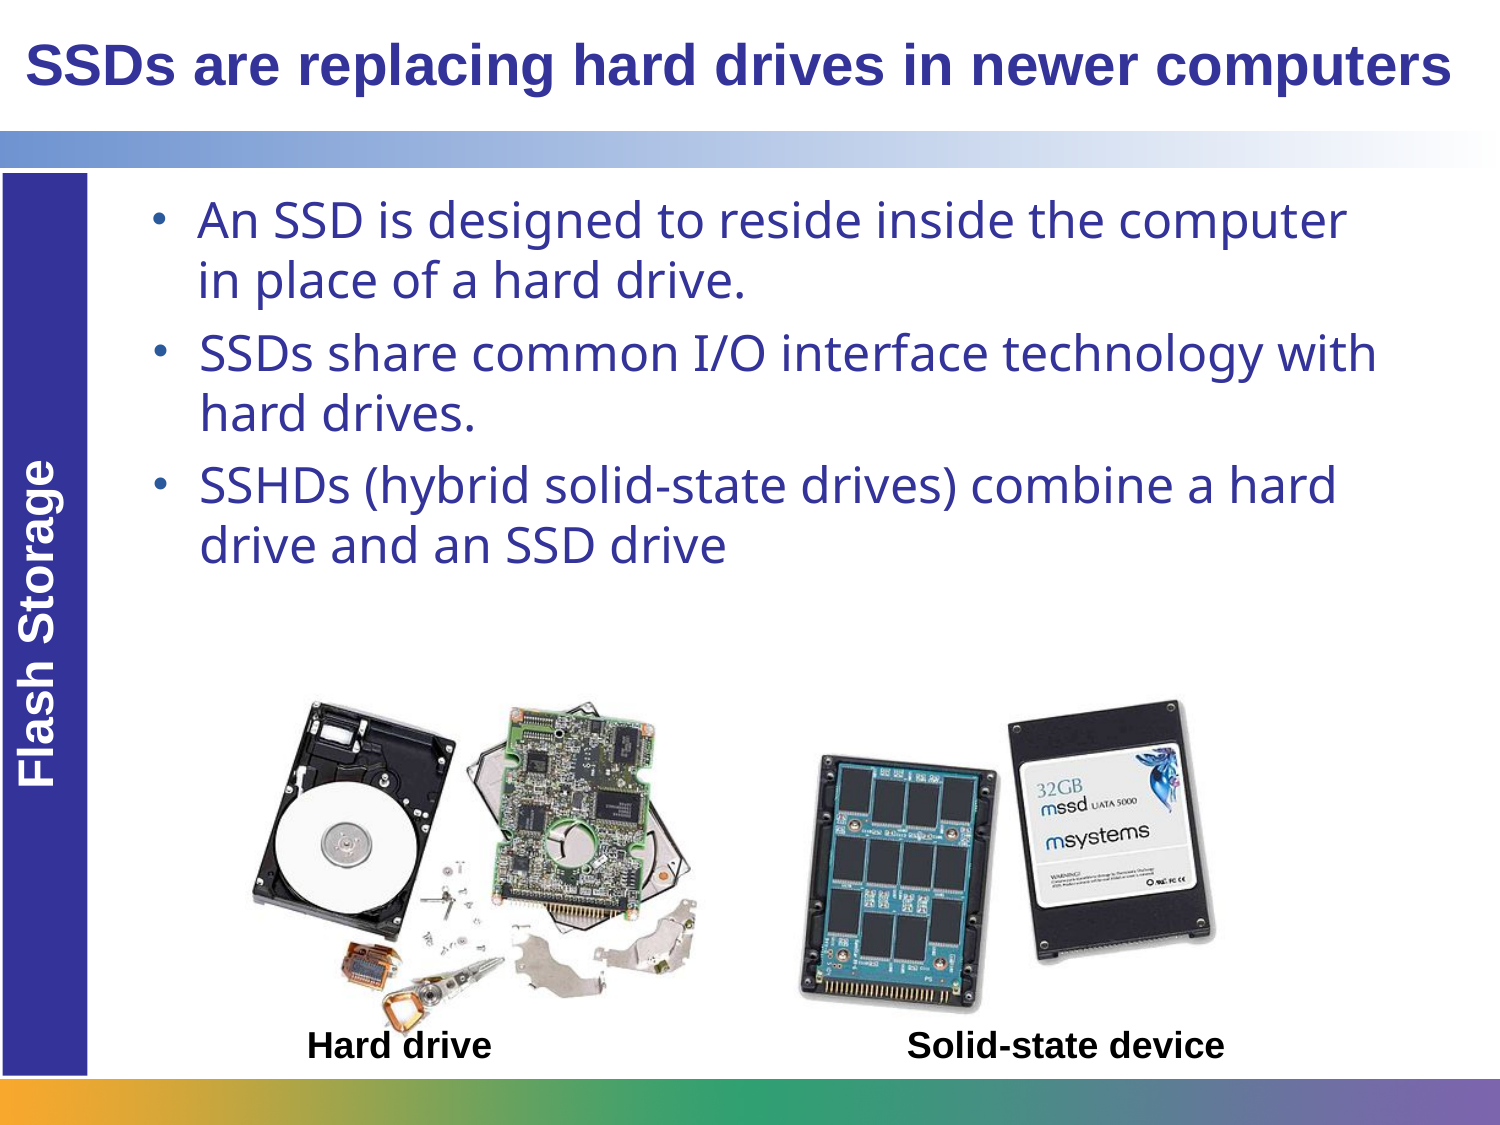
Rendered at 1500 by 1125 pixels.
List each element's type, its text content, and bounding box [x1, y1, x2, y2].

text_box Hard drive Solid-state device [292, 1018, 1252, 1075]
text_box An SSD is designed to reside inside the computer in place of a hard drive. SSDs share common I/O interface technology with hard drives. SSHDs (hybrid solid-state drives) combine a hard drive and an SSD drive [88, 181, 1411, 685]
text_box Flash Storage [2, 173, 88, 1076]
picture [0, 1079, 1500, 1125]
picture [245, 684, 1225, 1040]
title SSDs are replacing hard drives in newer computers [10, 0, 1500, 125]
